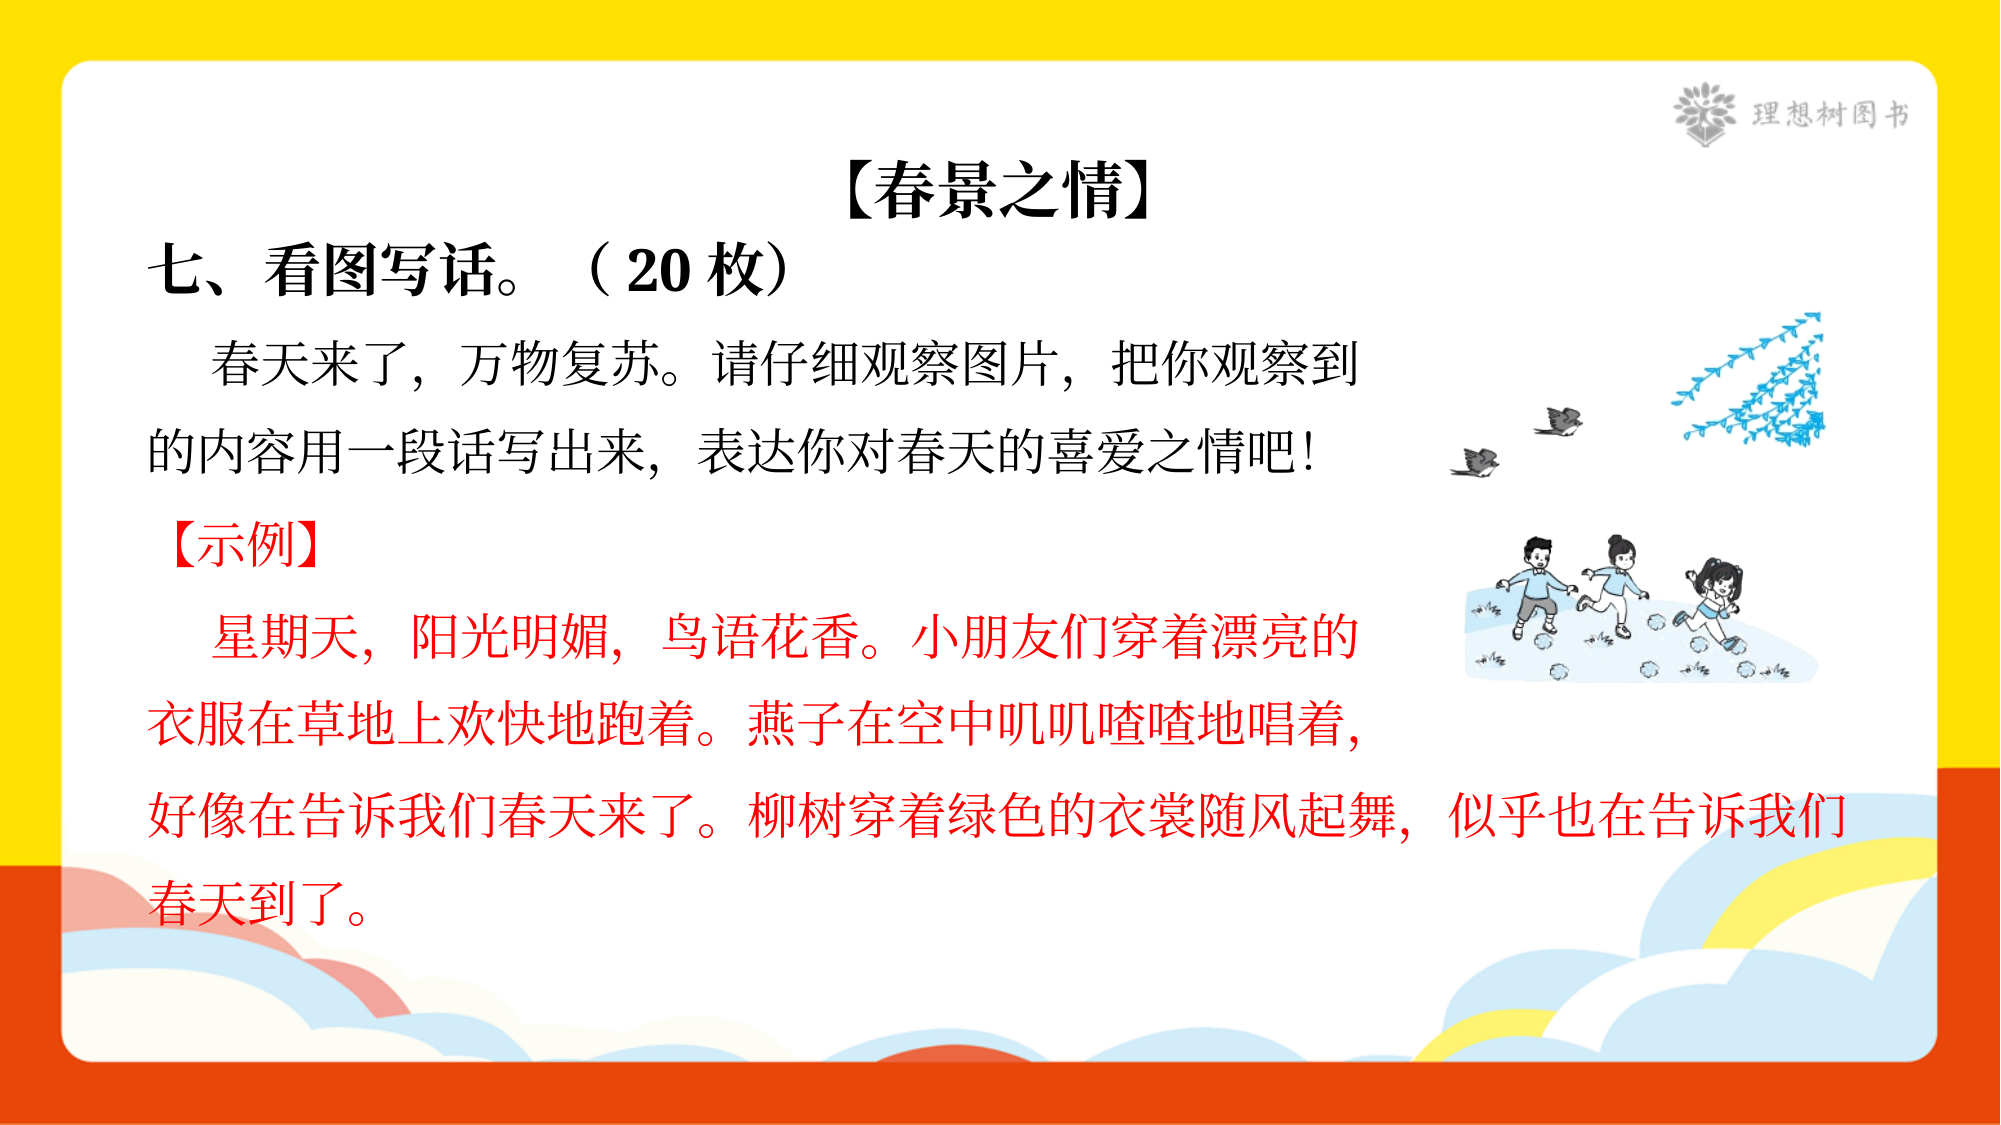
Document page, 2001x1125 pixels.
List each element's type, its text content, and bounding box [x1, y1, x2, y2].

text_box 【春景之情】 [146, 146, 1851, 232]
text_box 春天来了，万物复苏。请仔细观察图片，把你观察到 的内容用一段话写出来，表达你对春天的喜爱之情吧！ [146, 301, 1443, 471]
text_box 好像在告诉我们春天来了。柳树穿着绿色的衣裳随风起舞，似乎也在告诉我们 春天到了。 [146, 752, 1852, 923]
text_box 【示例】 星期天，阳光明媚，鸟语花香。小朋友们穿着漂亮的 衣服在草地上欢快地跑着。燕子在空中叽叽喳喳地唱着， [146, 482, 1443, 744]
picture [0, 0, 2000, 1125]
text_box 七、看图写话。（20枚） [146, 232, 1851, 350]
